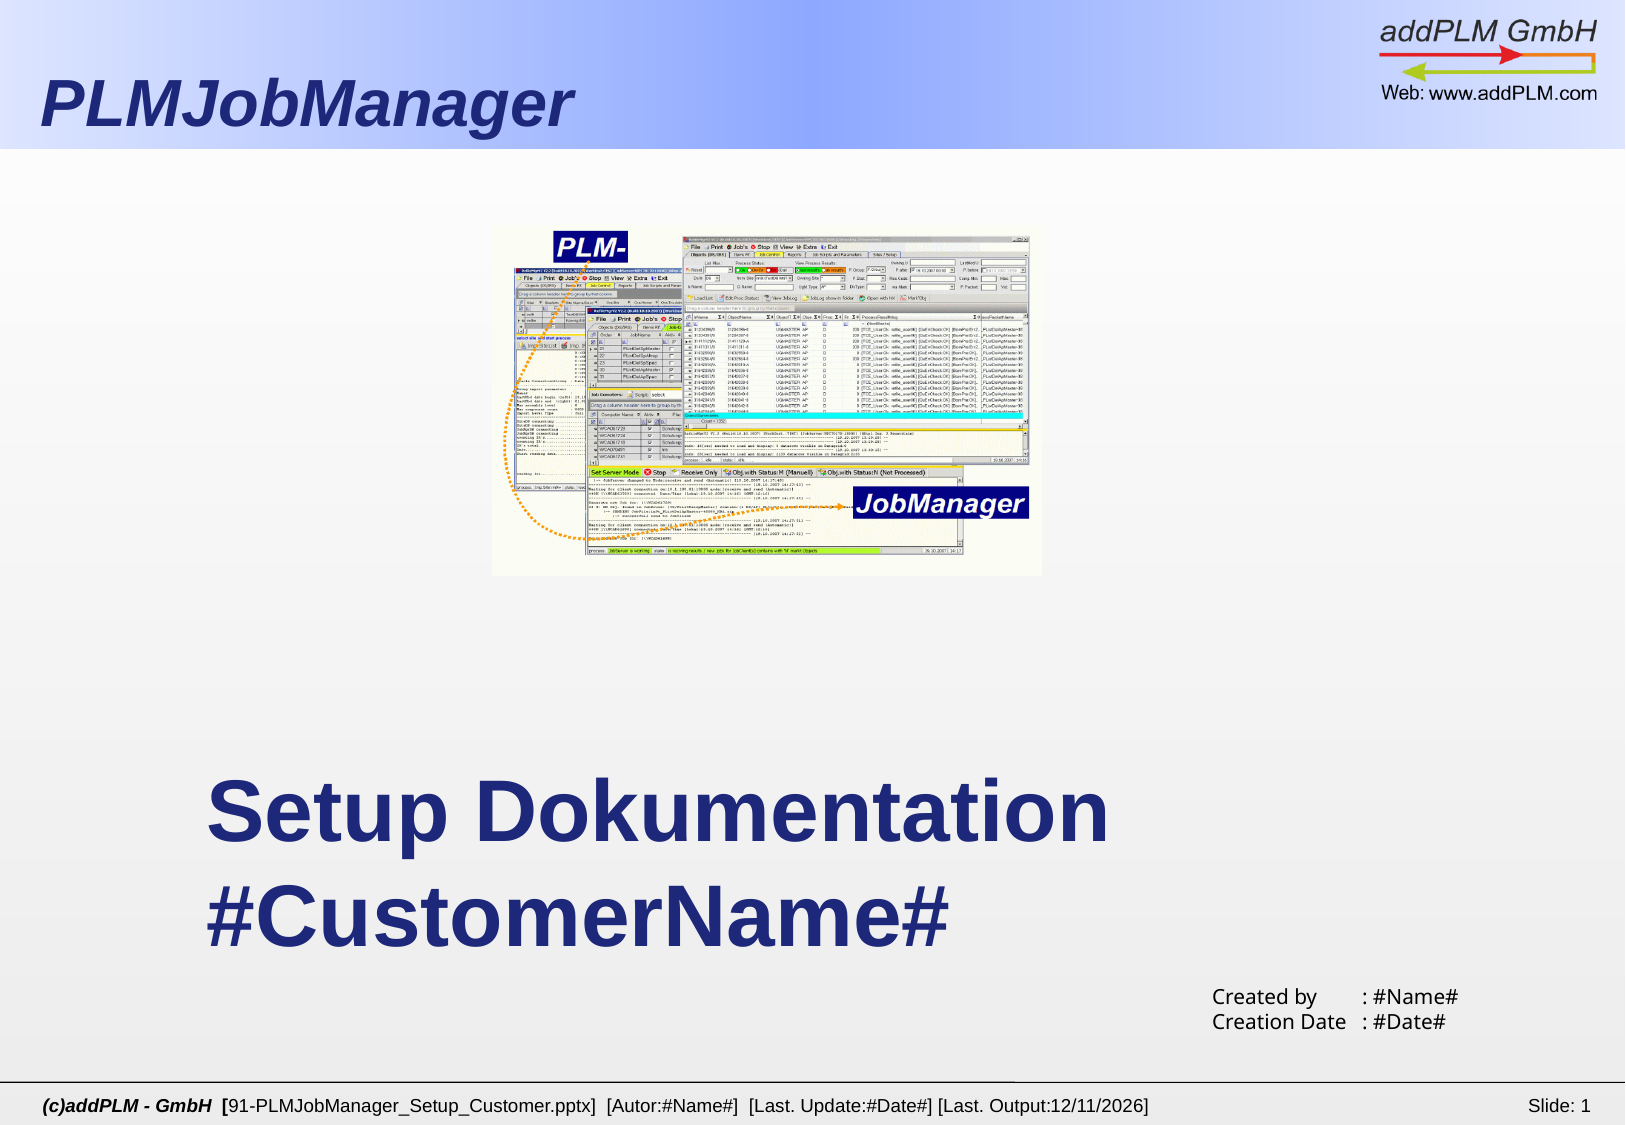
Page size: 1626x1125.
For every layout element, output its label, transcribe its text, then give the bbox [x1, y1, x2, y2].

picture [1379, 19, 1597, 100]
picture [492, 225, 1043, 577]
text_box Setup Dokumentation #CustomerName# [192, 747, 1461, 972]
title PLMJobManager [40, 67, 1582, 141]
text_box Created by : #Name# Creation Date : #Date# [1196, 976, 1609, 1060]
